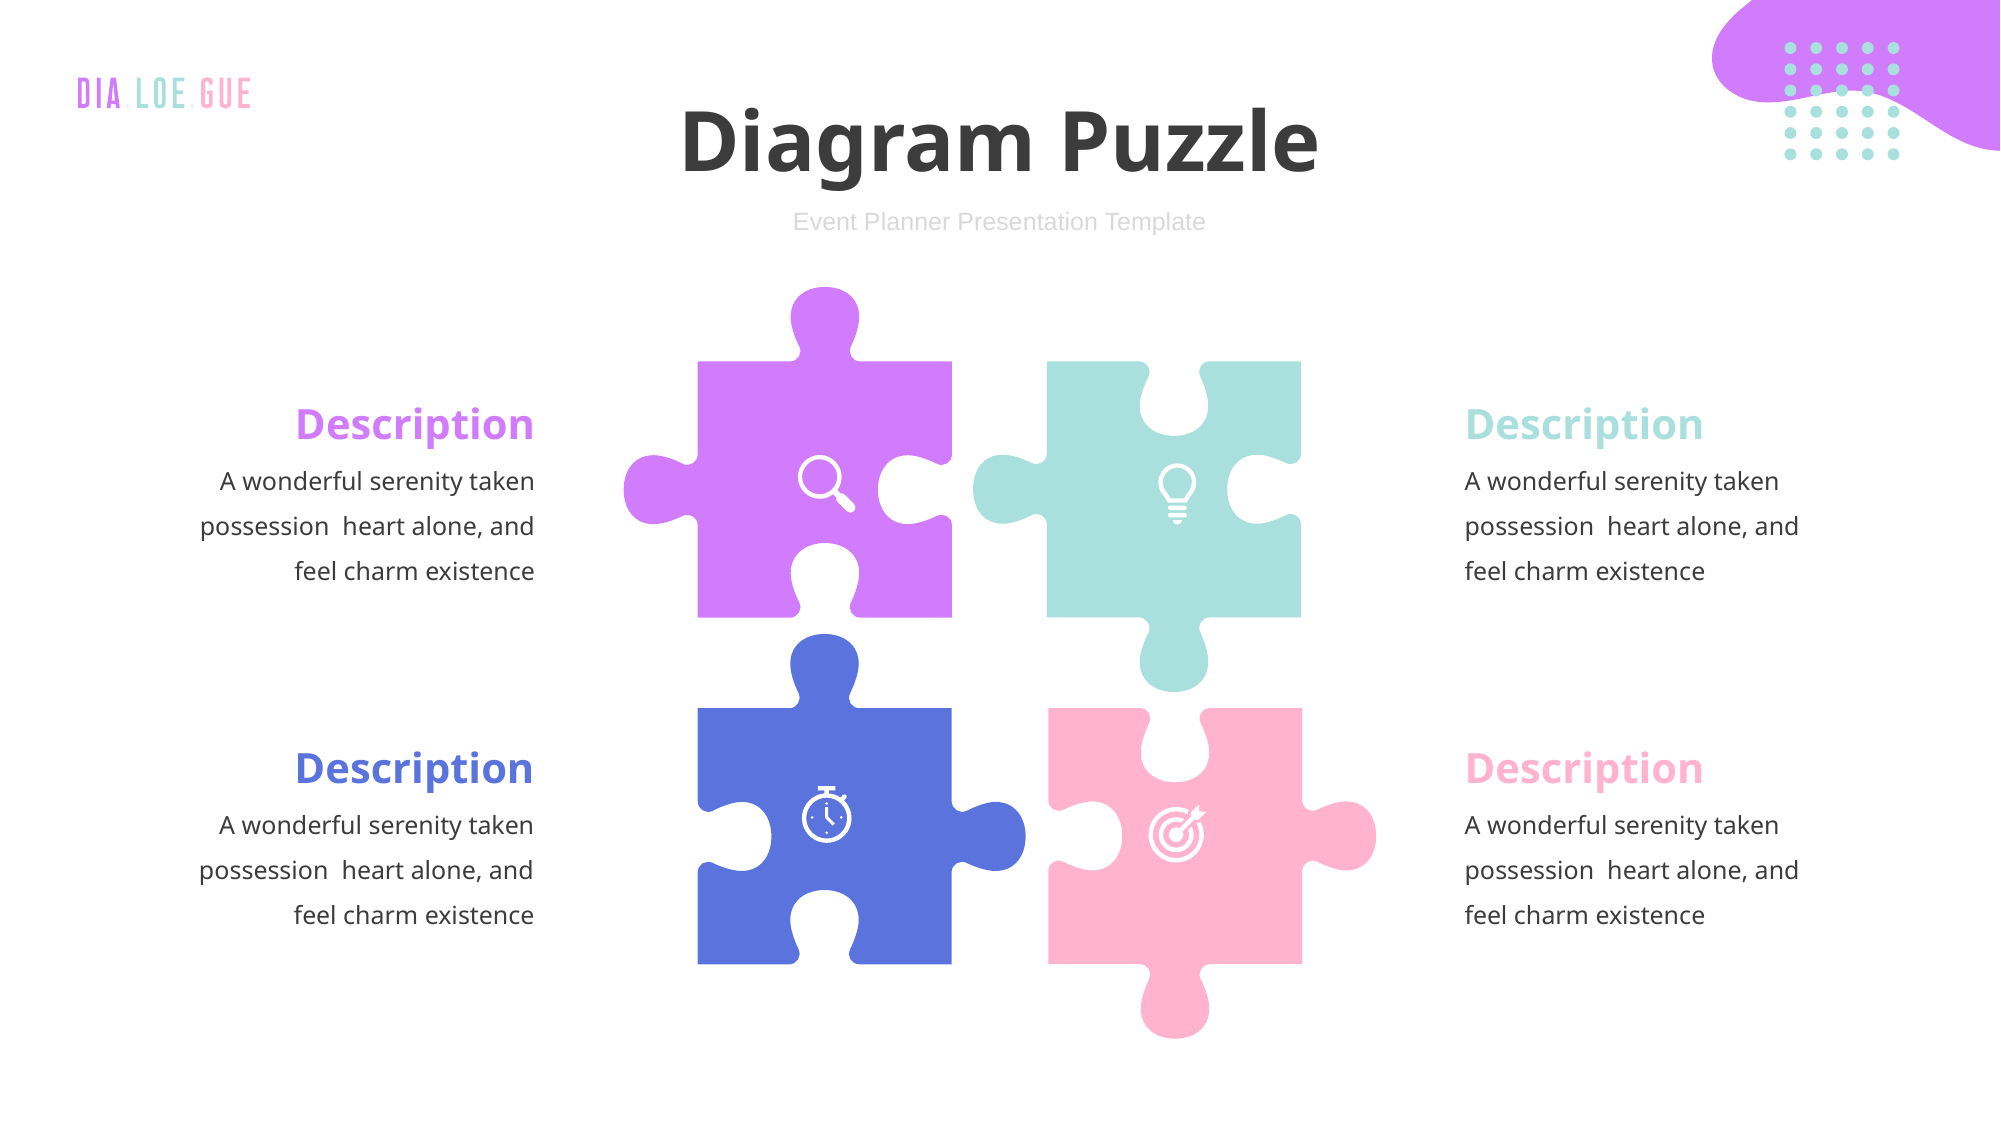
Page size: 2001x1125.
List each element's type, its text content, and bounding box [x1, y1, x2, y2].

text_box [797, 455, 856, 513]
text_box A wonderful serenity taken possession heart alone, and feel charm existence [1449, 443, 1835, 593]
text_box Description [212, 734, 550, 800]
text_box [801, 785, 852, 843]
text_box Description [212, 390, 550, 456]
text_box [697, 634, 1026, 965]
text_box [1158, 463, 1197, 525]
text_box A wonderful serenity taken possession heart alone, and feel charm existence [165, 443, 551, 593]
text_box A wonderful serenity taken possession heart alone, and feel charm existence [164, 787, 550, 937]
text_box [623, 286, 952, 618]
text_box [1784, 42, 1900, 161]
text_box [1048, 708, 1377, 1039]
title Diagram Puzzle [249, 80, 1750, 196]
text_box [1148, 804, 1206, 863]
text_box Description [1449, 734, 1787, 800]
subtitle Event Planner Presentation Template [249, 198, 1750, 244]
text_box Description [1449, 390, 1787, 456]
text_box [973, 361, 1301, 693]
text_box A wonderful serenity taken possession heart alone, and feel charm existence [1449, 787, 1835, 937]
text_box [1711, 0, 2000, 151]
